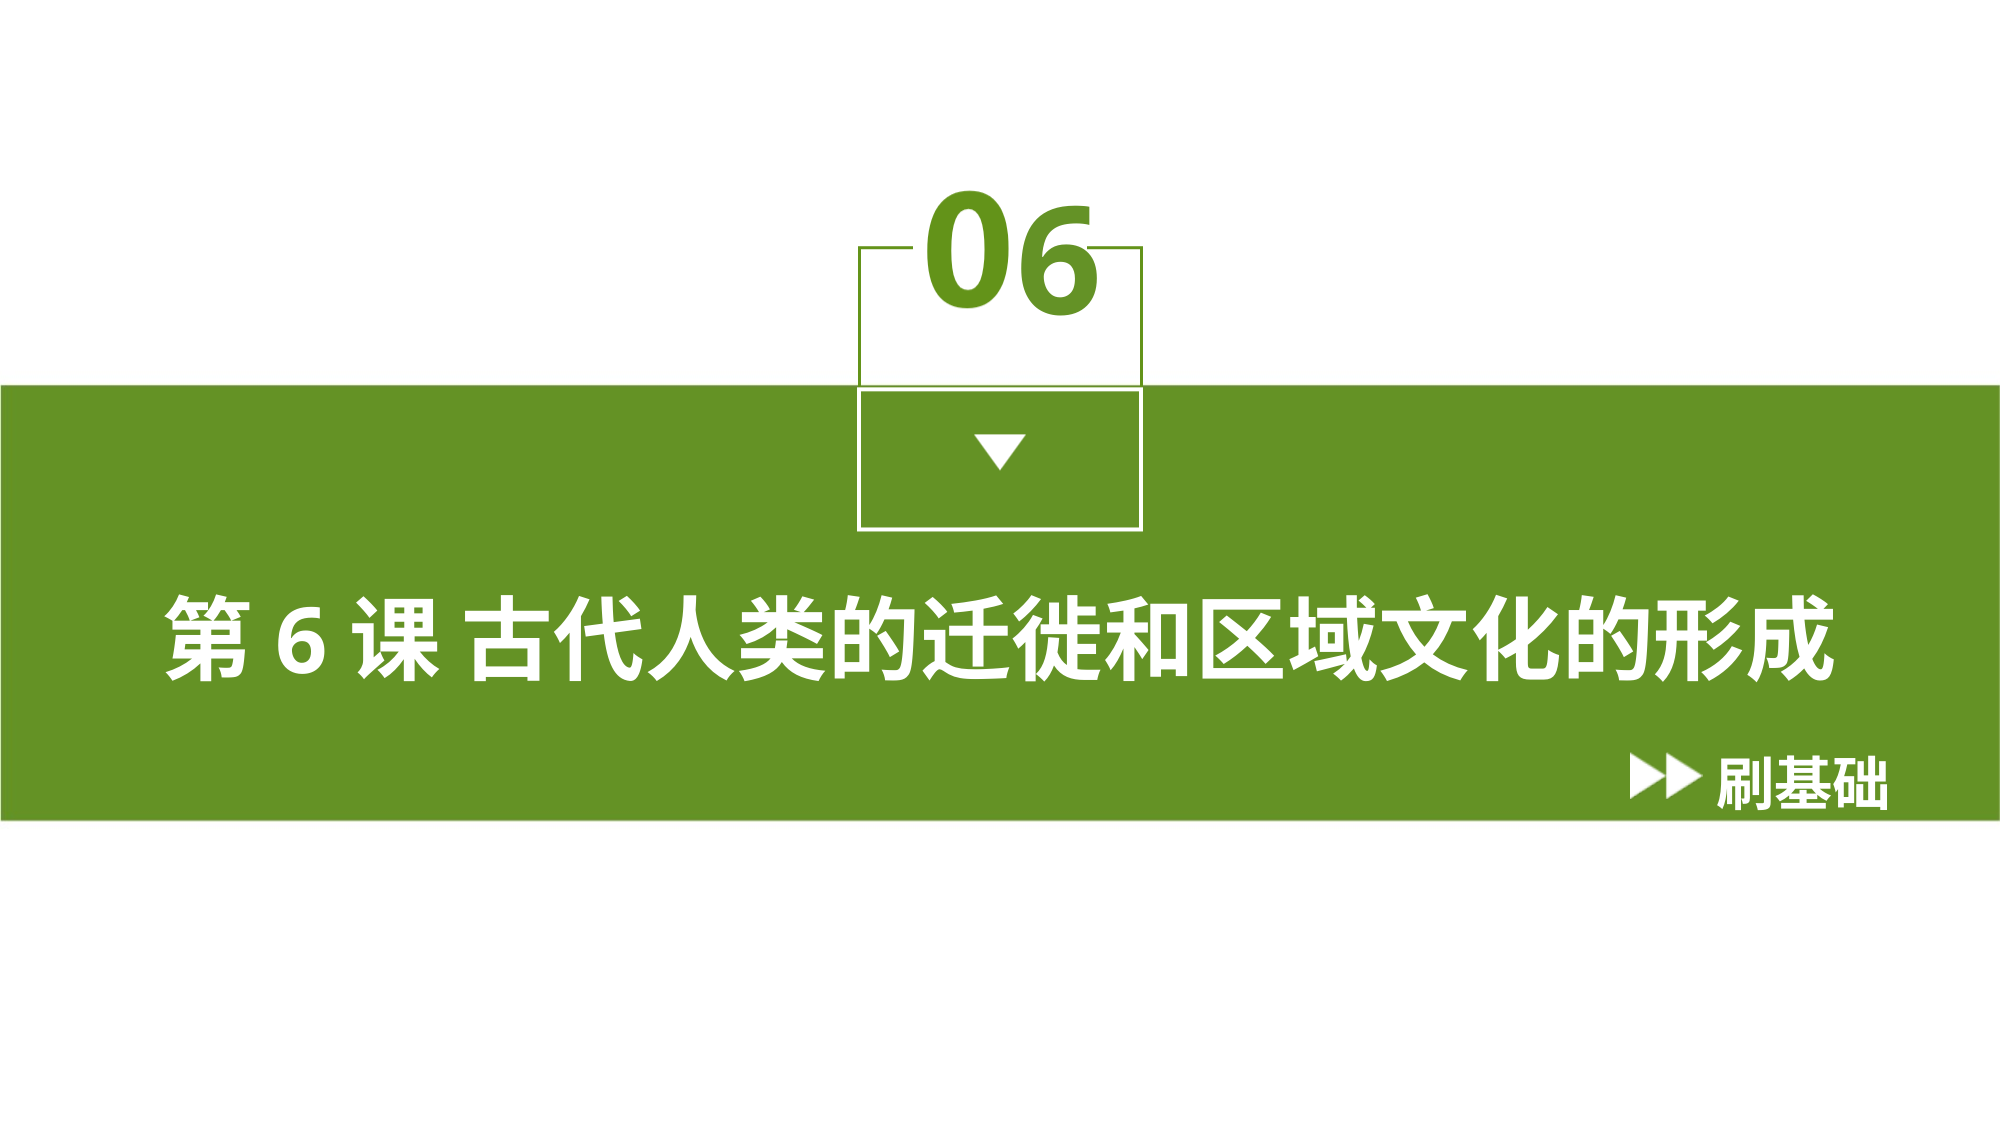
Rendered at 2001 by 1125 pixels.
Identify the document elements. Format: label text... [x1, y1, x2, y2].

text_box 6 [979, 156, 1139, 353]
picture [0, 0, 2000, 572]
text_box 第6课 古代人类的迁徙和区域文化的形成 [0, 572, 2000, 699]
text_box 刷基础 [1715, 718, 1997, 812]
picture [0, 699, 2000, 1125]
